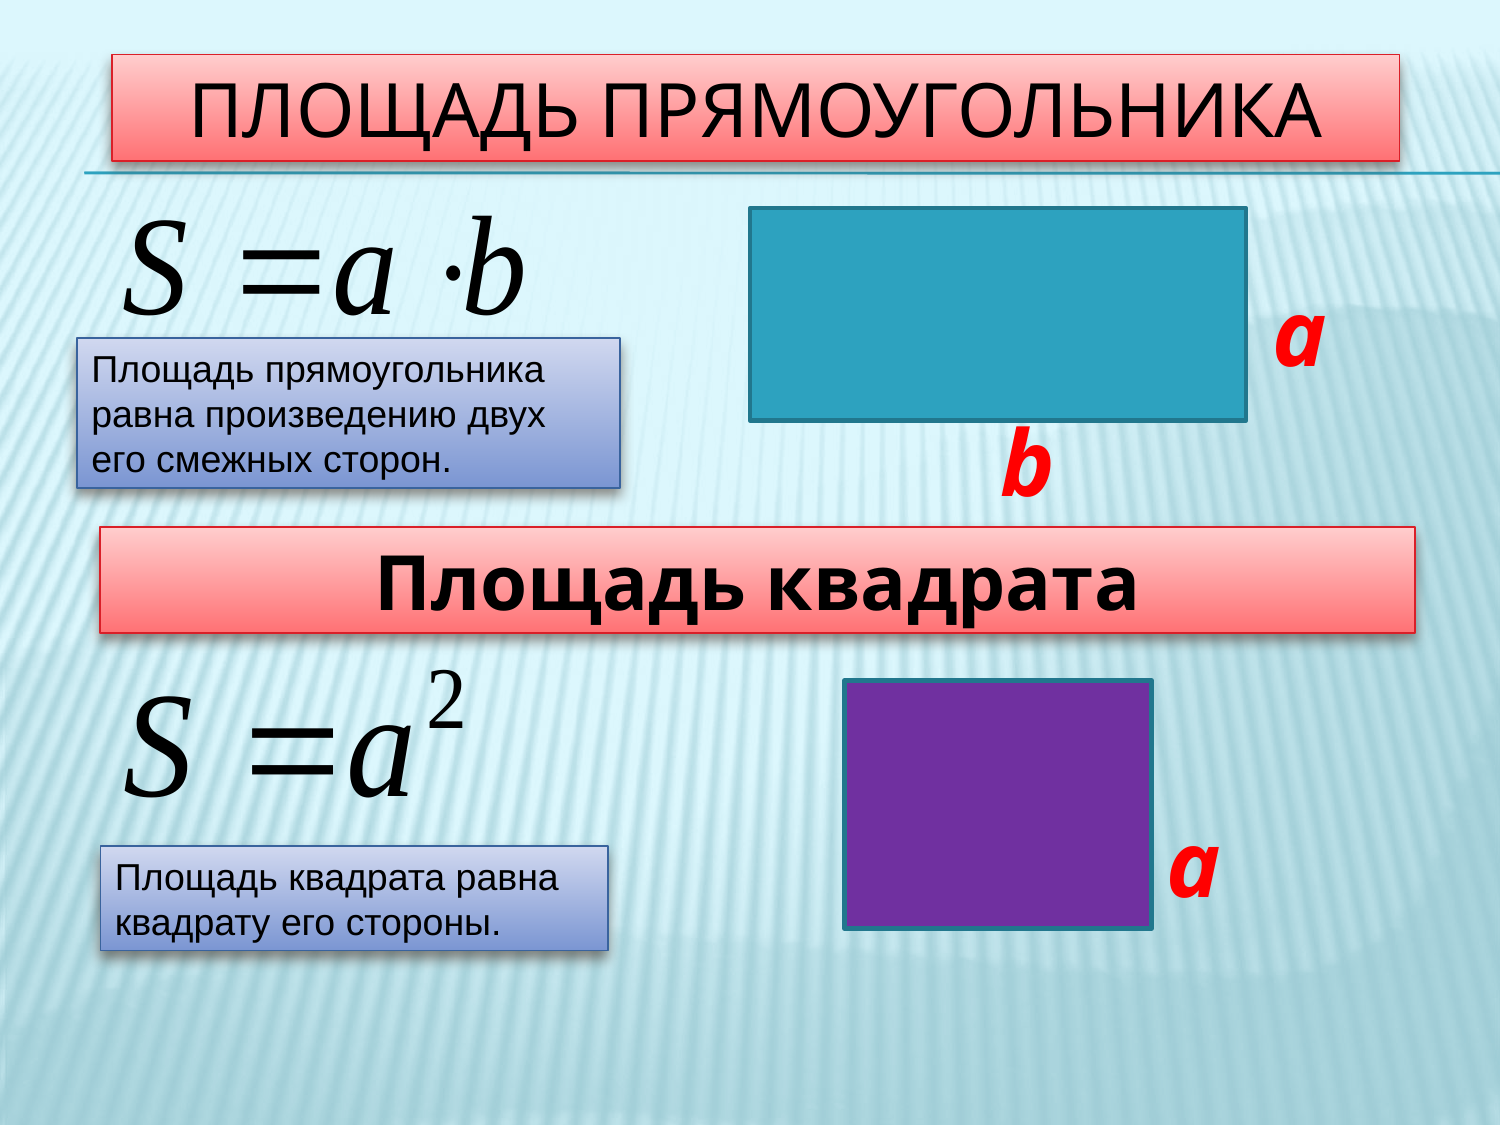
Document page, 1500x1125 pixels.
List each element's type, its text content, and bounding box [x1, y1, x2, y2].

title Площадь прямоугольника [111, 54, 1400, 162]
text_box Площадь прямоугольника равна произведению двух его смежных сторон. [76, 337, 621, 489]
text_box a [1257, 267, 1329, 392]
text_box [100, 184, 551, 351]
text_box [748, 206, 1248, 423]
text_box b [986, 397, 1057, 522]
text_box a [1151, 798, 1223, 924]
text_box Площадь квадрата равна квадрату его стороны. [100, 845, 609, 951]
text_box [100, 632, 498, 835]
text_box [842, 678, 1154, 931]
text_box Площадь квадрата [99, 526, 1416, 634]
